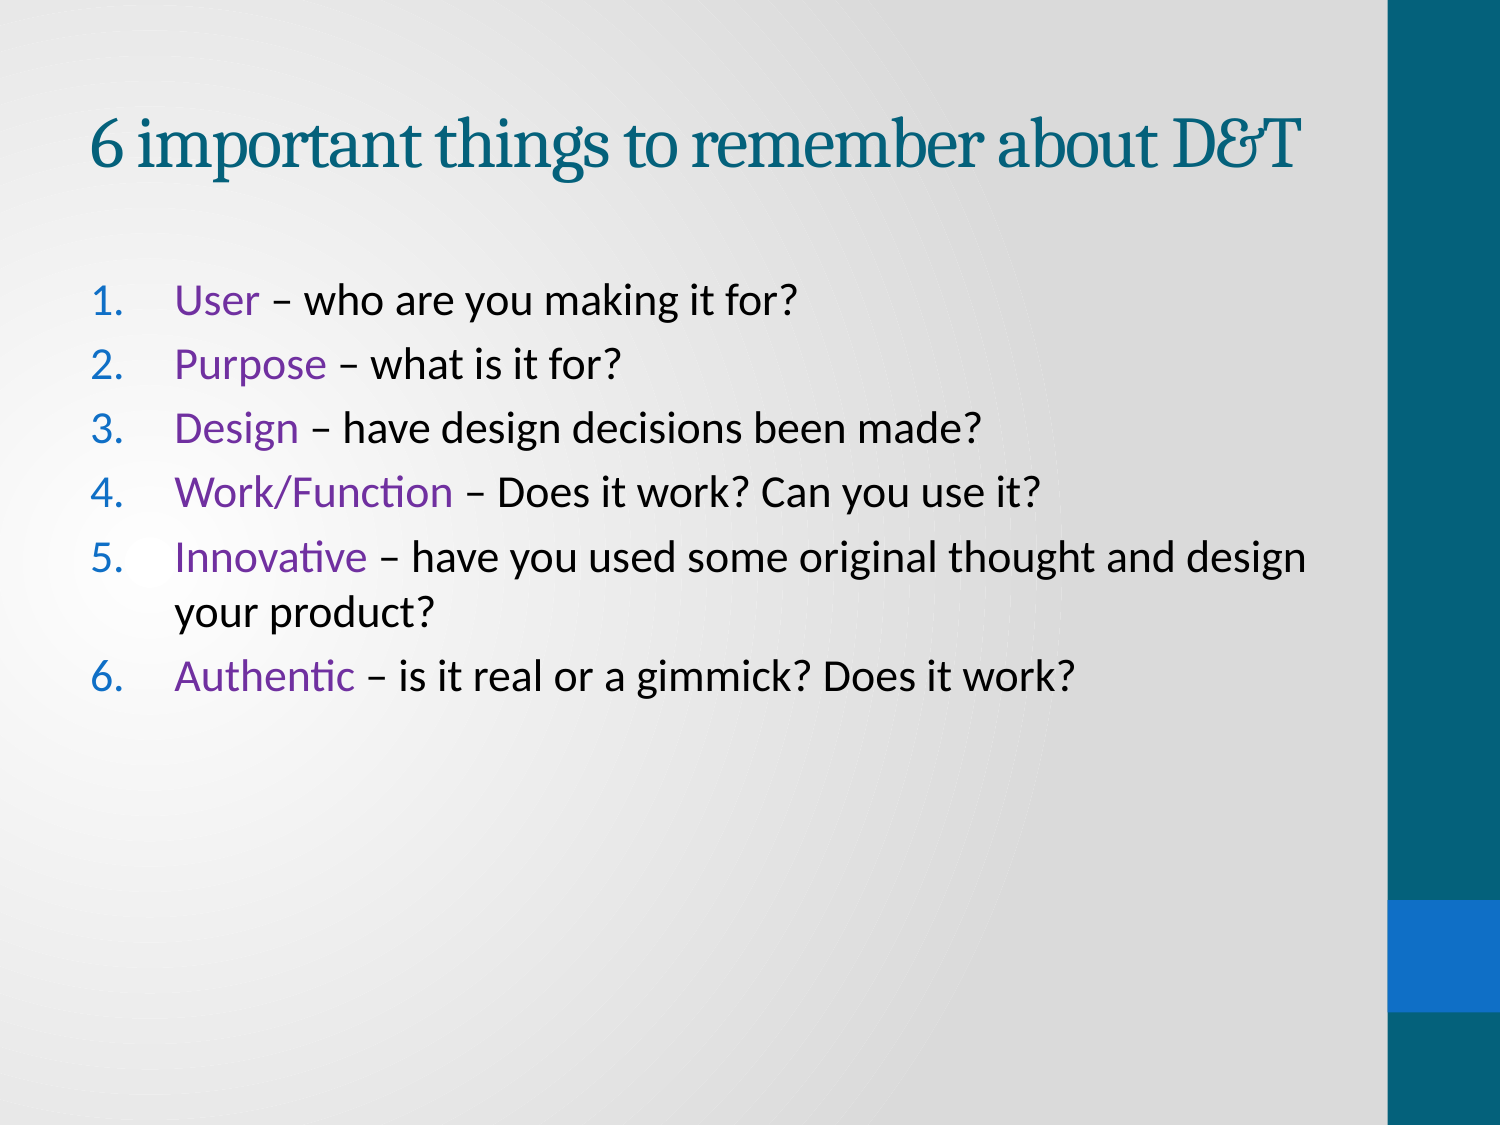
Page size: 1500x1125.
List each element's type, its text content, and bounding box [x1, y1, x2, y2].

list User – who are you making it for? Purpose – what is it for? Design – have design decisions been made? Work/Function – Does it work? Can you use it? Innovative – have you used some original thought and design your product? Authentic – is it real or a gimmick? Does it work? [75, 262, 1325, 1050]
title 6 important things to remember about D&T [75, 45, 1325, 233]
